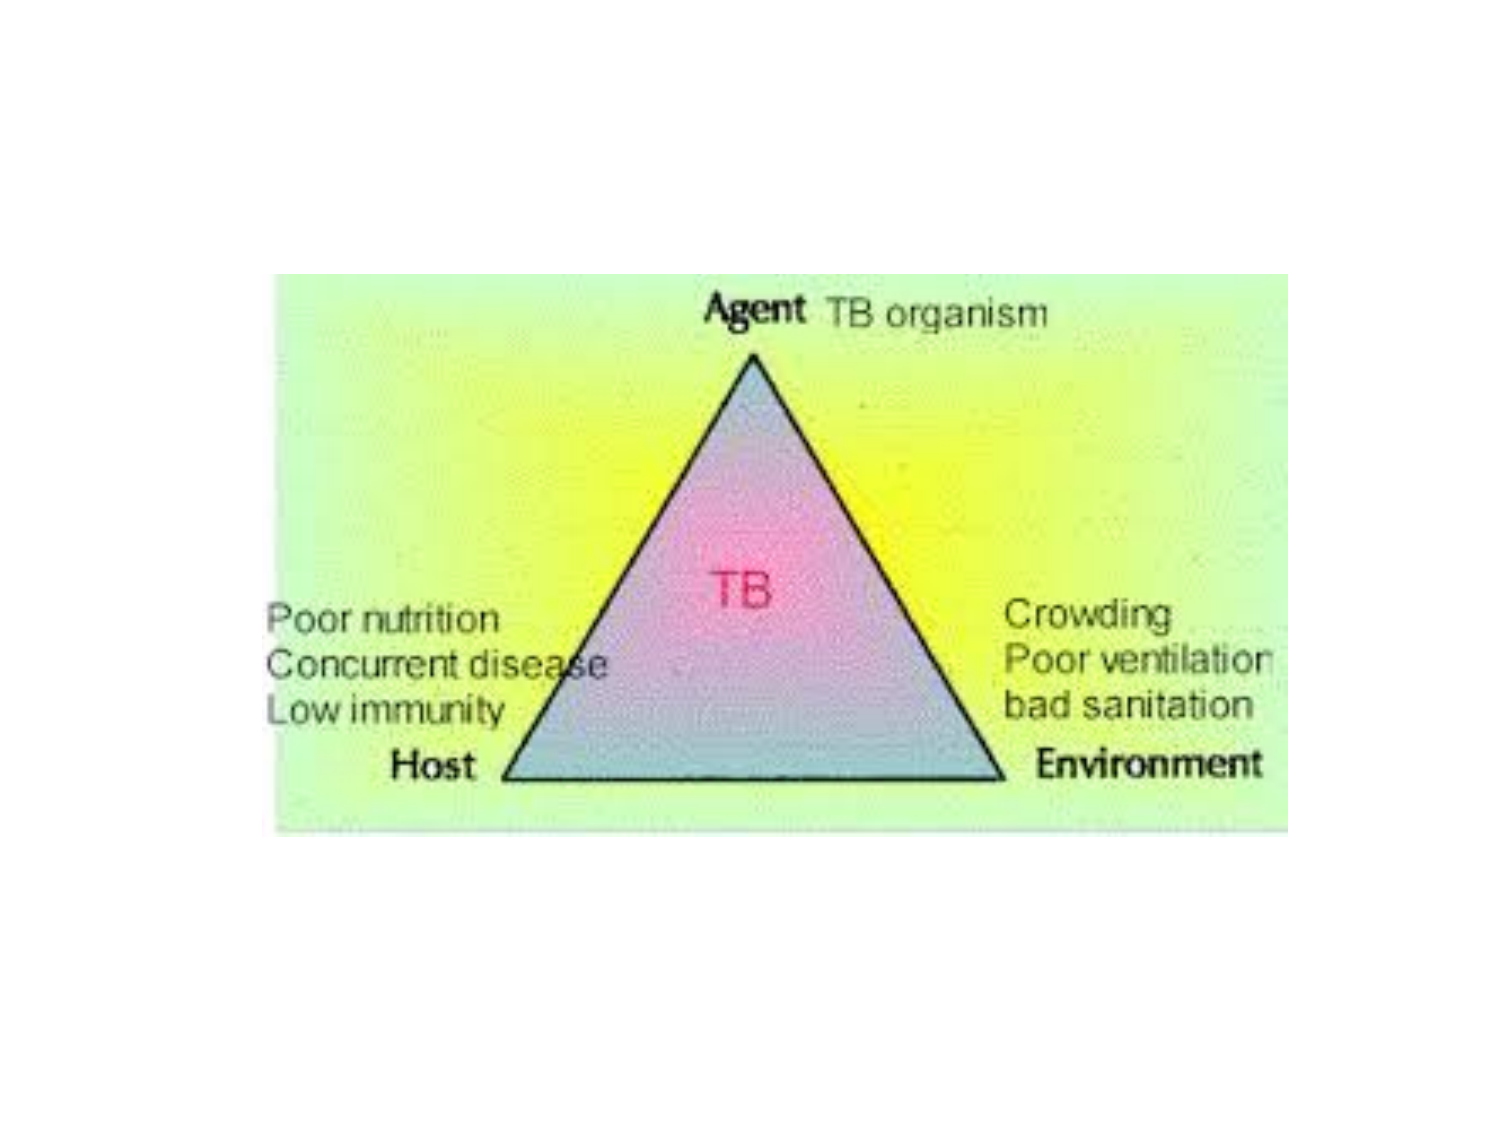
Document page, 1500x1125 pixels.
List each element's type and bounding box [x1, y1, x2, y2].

list [262, 274, 1288, 837]
